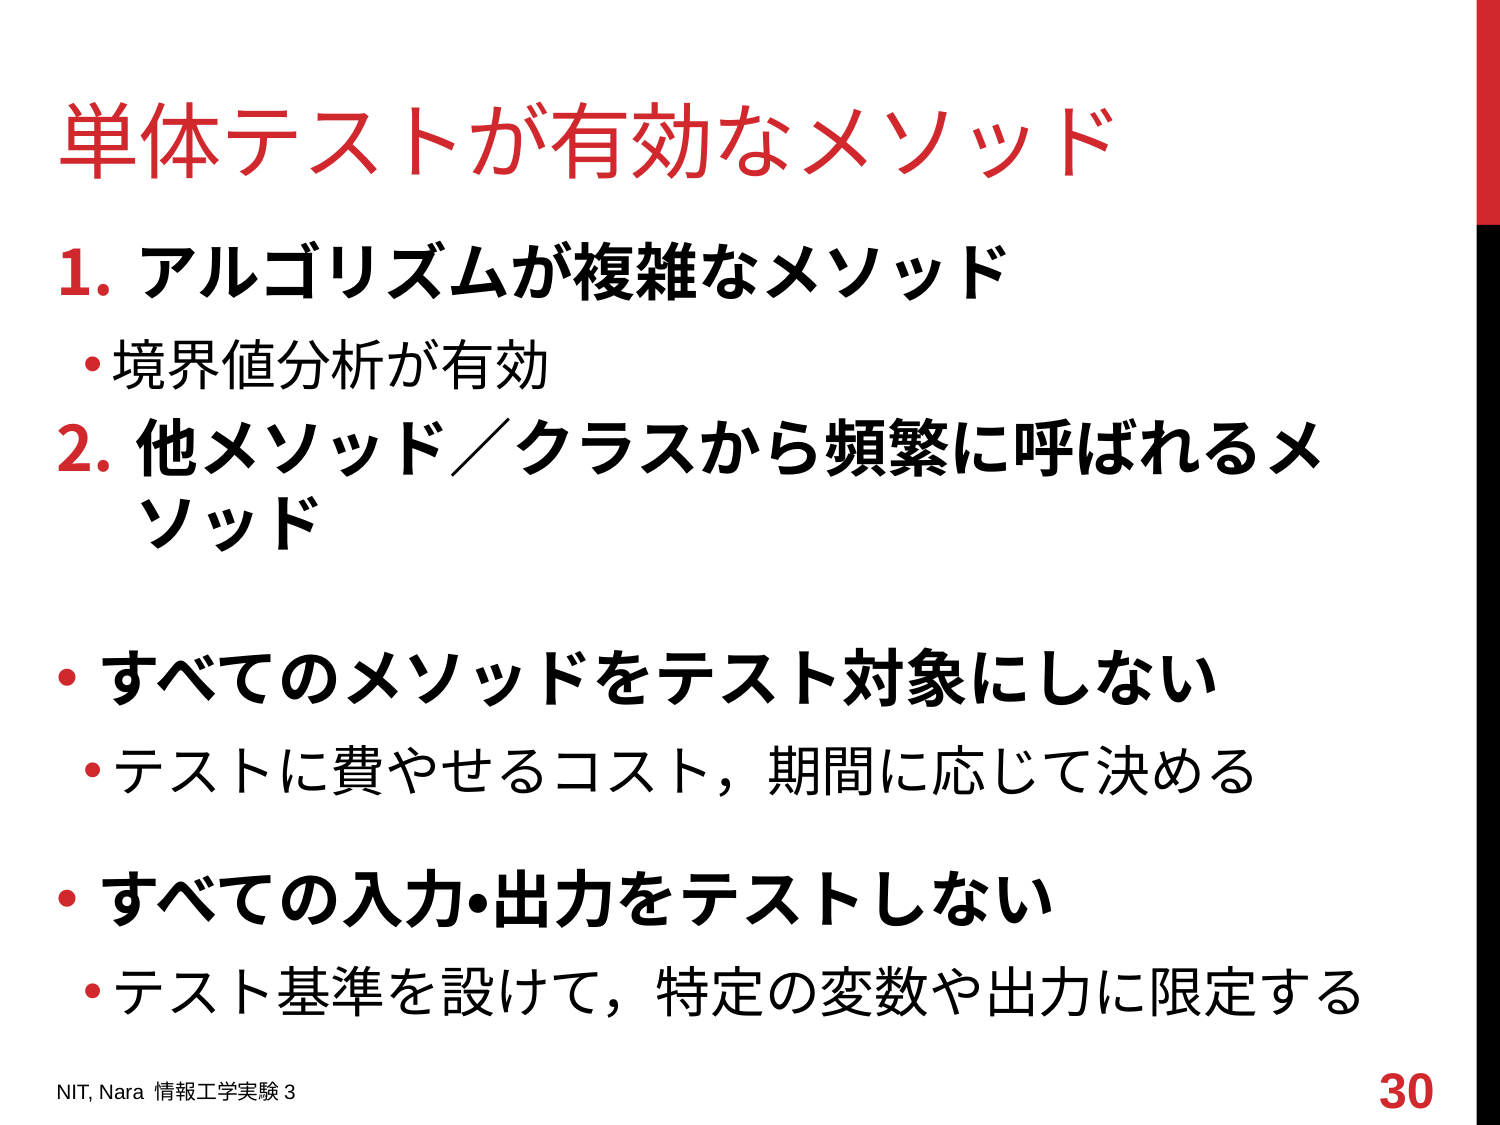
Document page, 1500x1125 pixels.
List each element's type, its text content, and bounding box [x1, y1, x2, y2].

title 単体テストが有効なメソッド [41, 25, 1436, 197]
slide_number 30 [1364, 1058, 1475, 1119]
footer NIT, Nara 情報工学実験3 [41, 1071, 604, 1118]
list アルゴリズムが複雑なメソッド 境界値分析が有効 他メソッド／クラスから頻繁に呼ばれるメソッド すべてのメソッドをテスト対象にしない テストに費やせるコスト，期間に応じて決める すべての入力・出力をテストしない テスト基準を設けて，特定の変数や出力に限定する [41, 224, 1436, 1047]
